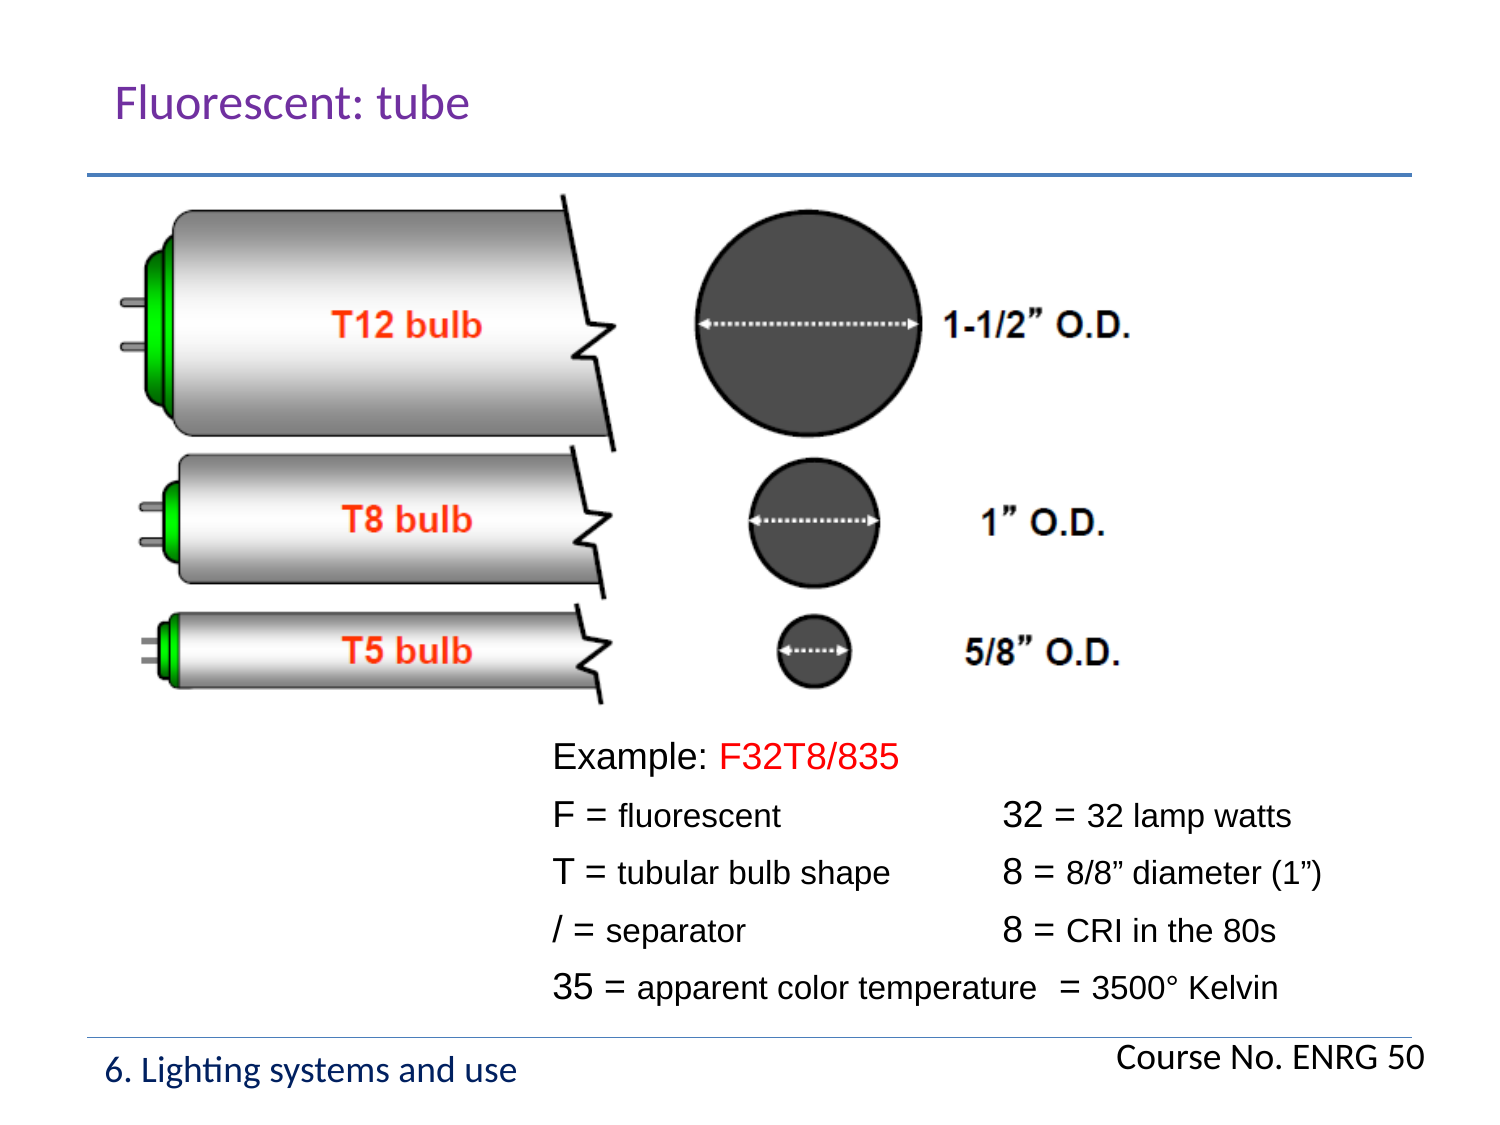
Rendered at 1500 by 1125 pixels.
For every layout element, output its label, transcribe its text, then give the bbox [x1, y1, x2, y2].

picture [99, 187, 1163, 734]
text_box 6. Lighting systems and use [89, 1045, 534, 1098]
text_box Fluorescent: tube [99, 62, 1213, 138]
text_box Example: F32T8/835 F = fluorescent 32 = 32 lamp watts T = tubular bulb shape 8 = 8/8” diameter (1”) / = separator 8 = CRI in the 80s 35 = apparent color temperature = 3500° Kelvin [537, 724, 1400, 1015]
text_box Course No. ENRG 50 [1101, 1024, 1441, 1085]
